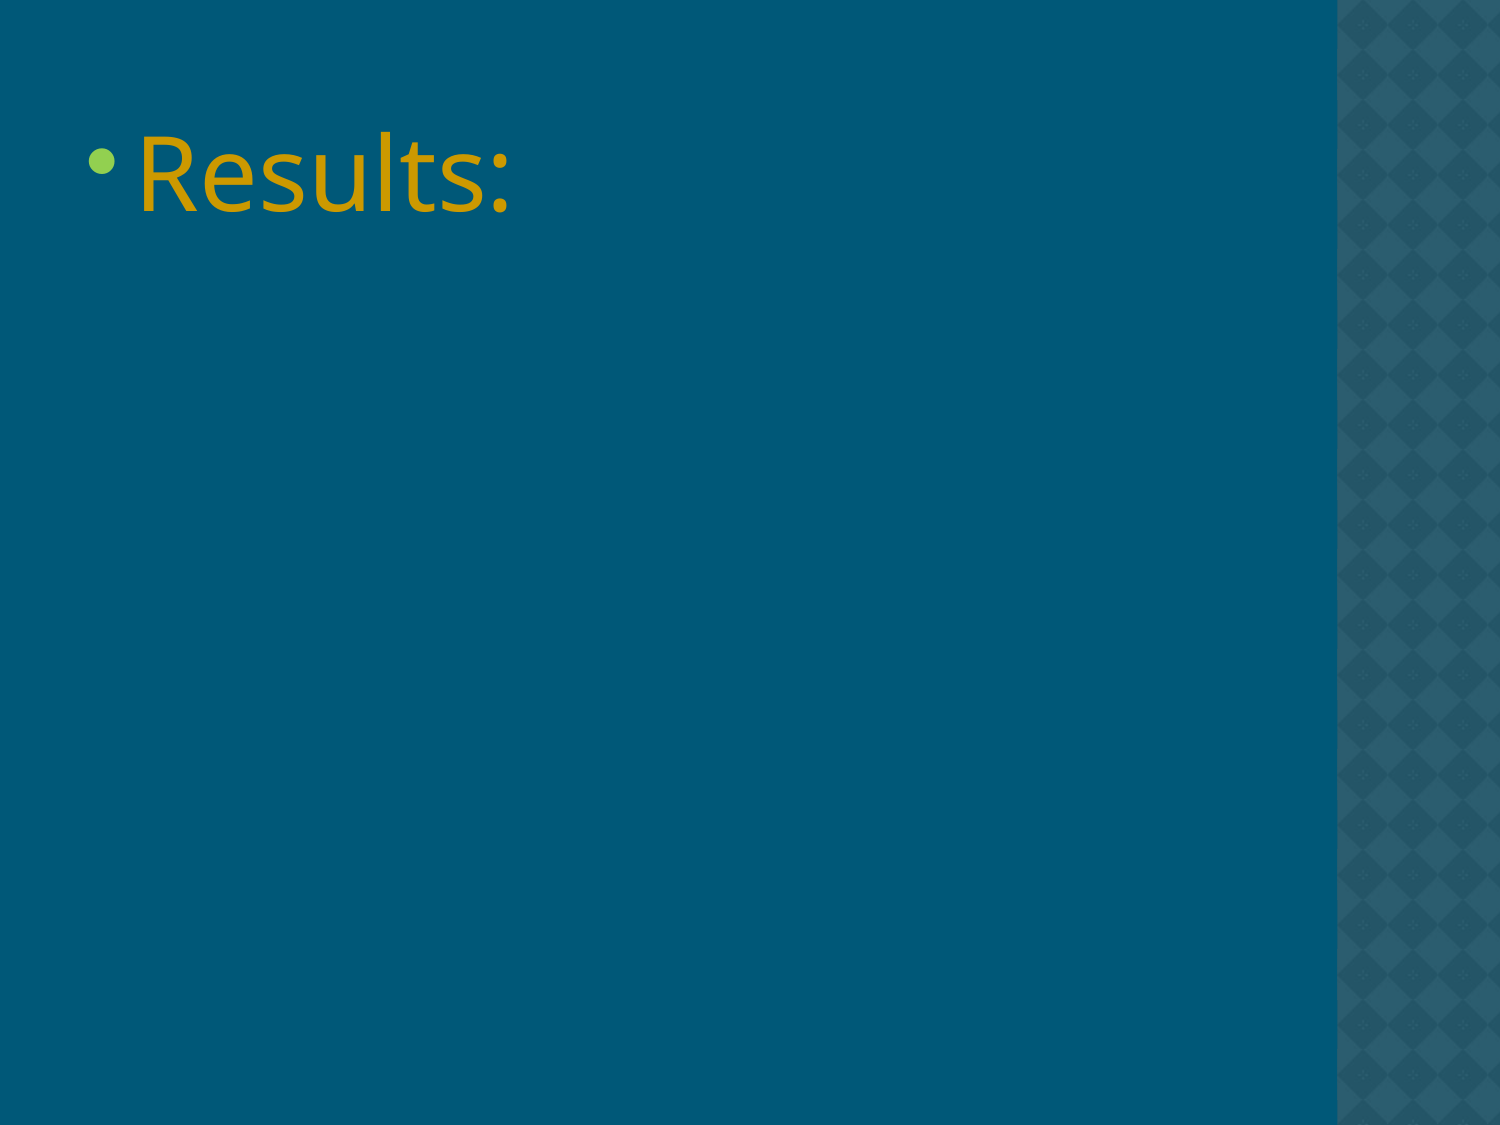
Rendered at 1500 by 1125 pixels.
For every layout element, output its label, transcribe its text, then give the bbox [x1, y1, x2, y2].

list Results: [75, 99, 1425, 1005]
picture [1338, 0, 1500, 1125]
